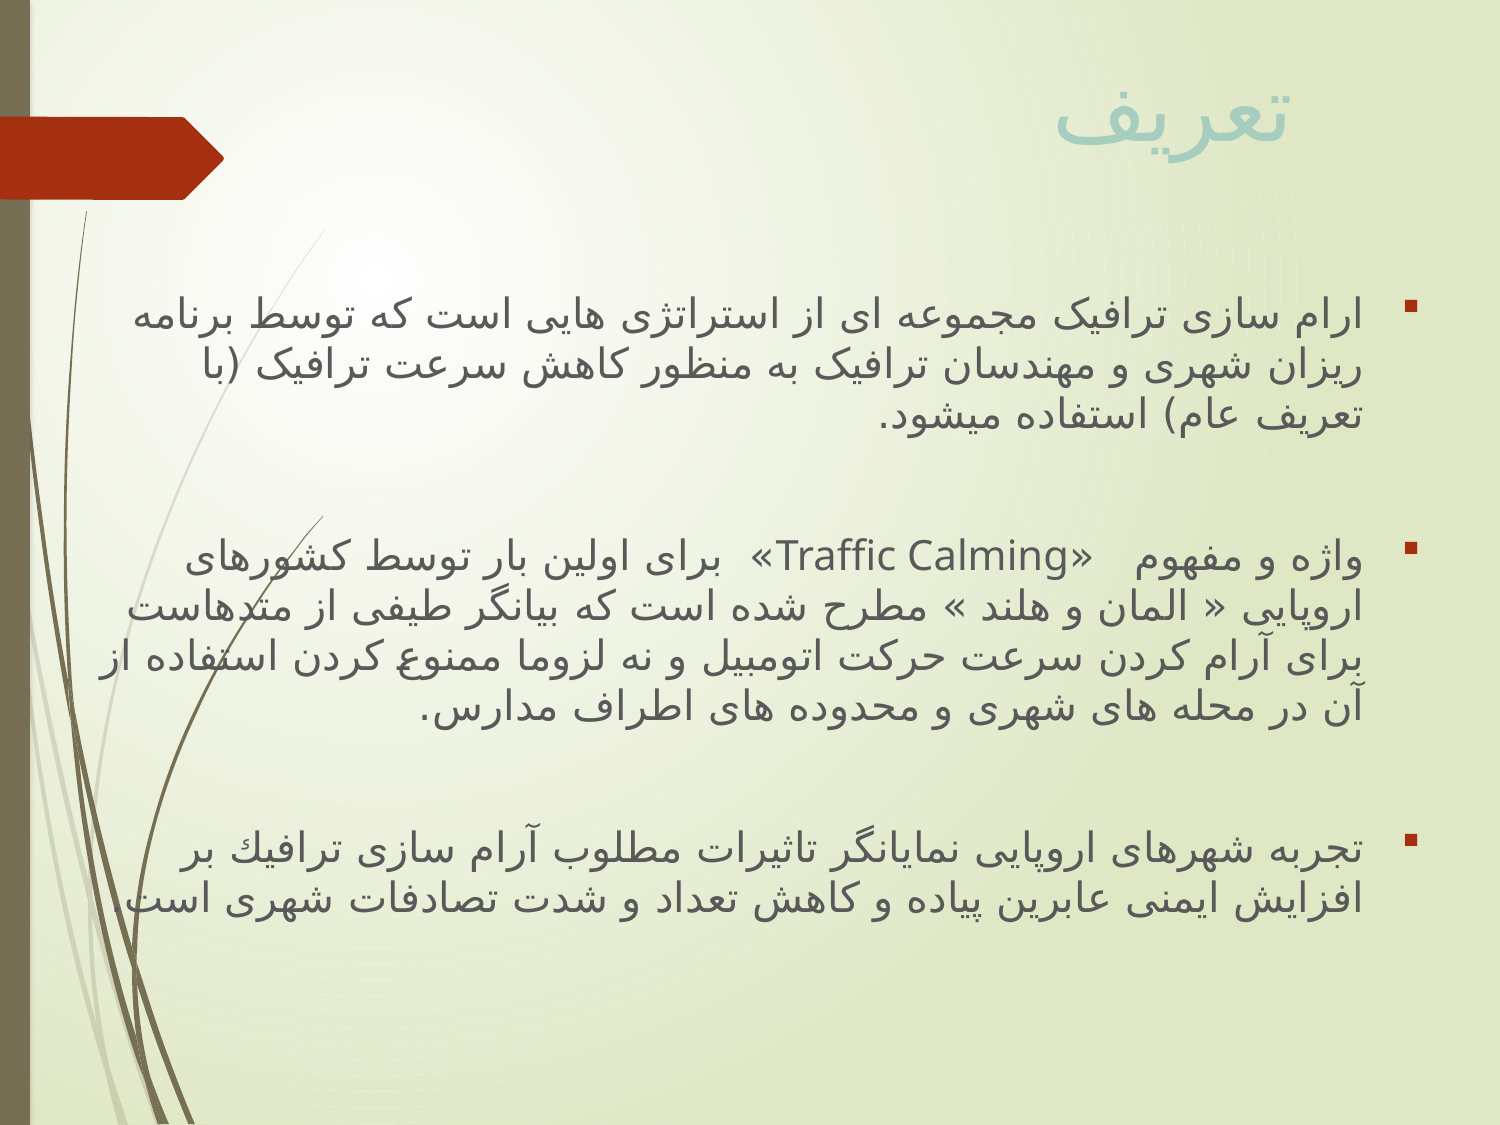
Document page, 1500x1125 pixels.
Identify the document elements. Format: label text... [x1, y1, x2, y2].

list ارام سازی ترافیک مجموعه ای از استراتژی هایی است که توسط برنامه ریزان شهری و مهندسان ترافیک به منظور کاهش سرعت ترافیک (با تعریف عام) استفاده میشود. واژه و مفهوم «Traffic Calming» برای اولین بار توسط کشورهای اروپایی « المان و هلند » مطرح شده است که بیانگر طیفی از متدهاست برای آرام کردن سرعت حرکت اتومبیل و نه لزوما ممنوع کردن استفاده از آن در محله های شهری و محدوده های اطراف مدارس. تجربه شهرهای اروپایی نمایانگر تاثیرات مطلوب آرام سازی ترافیك بر افزایش ایمنی عابرین پیاده و کاهش تعداد و شدت تصادفات شهری است. [64, 278, 1436, 1024]
title تعریف [434, 42, 1500, 215]
